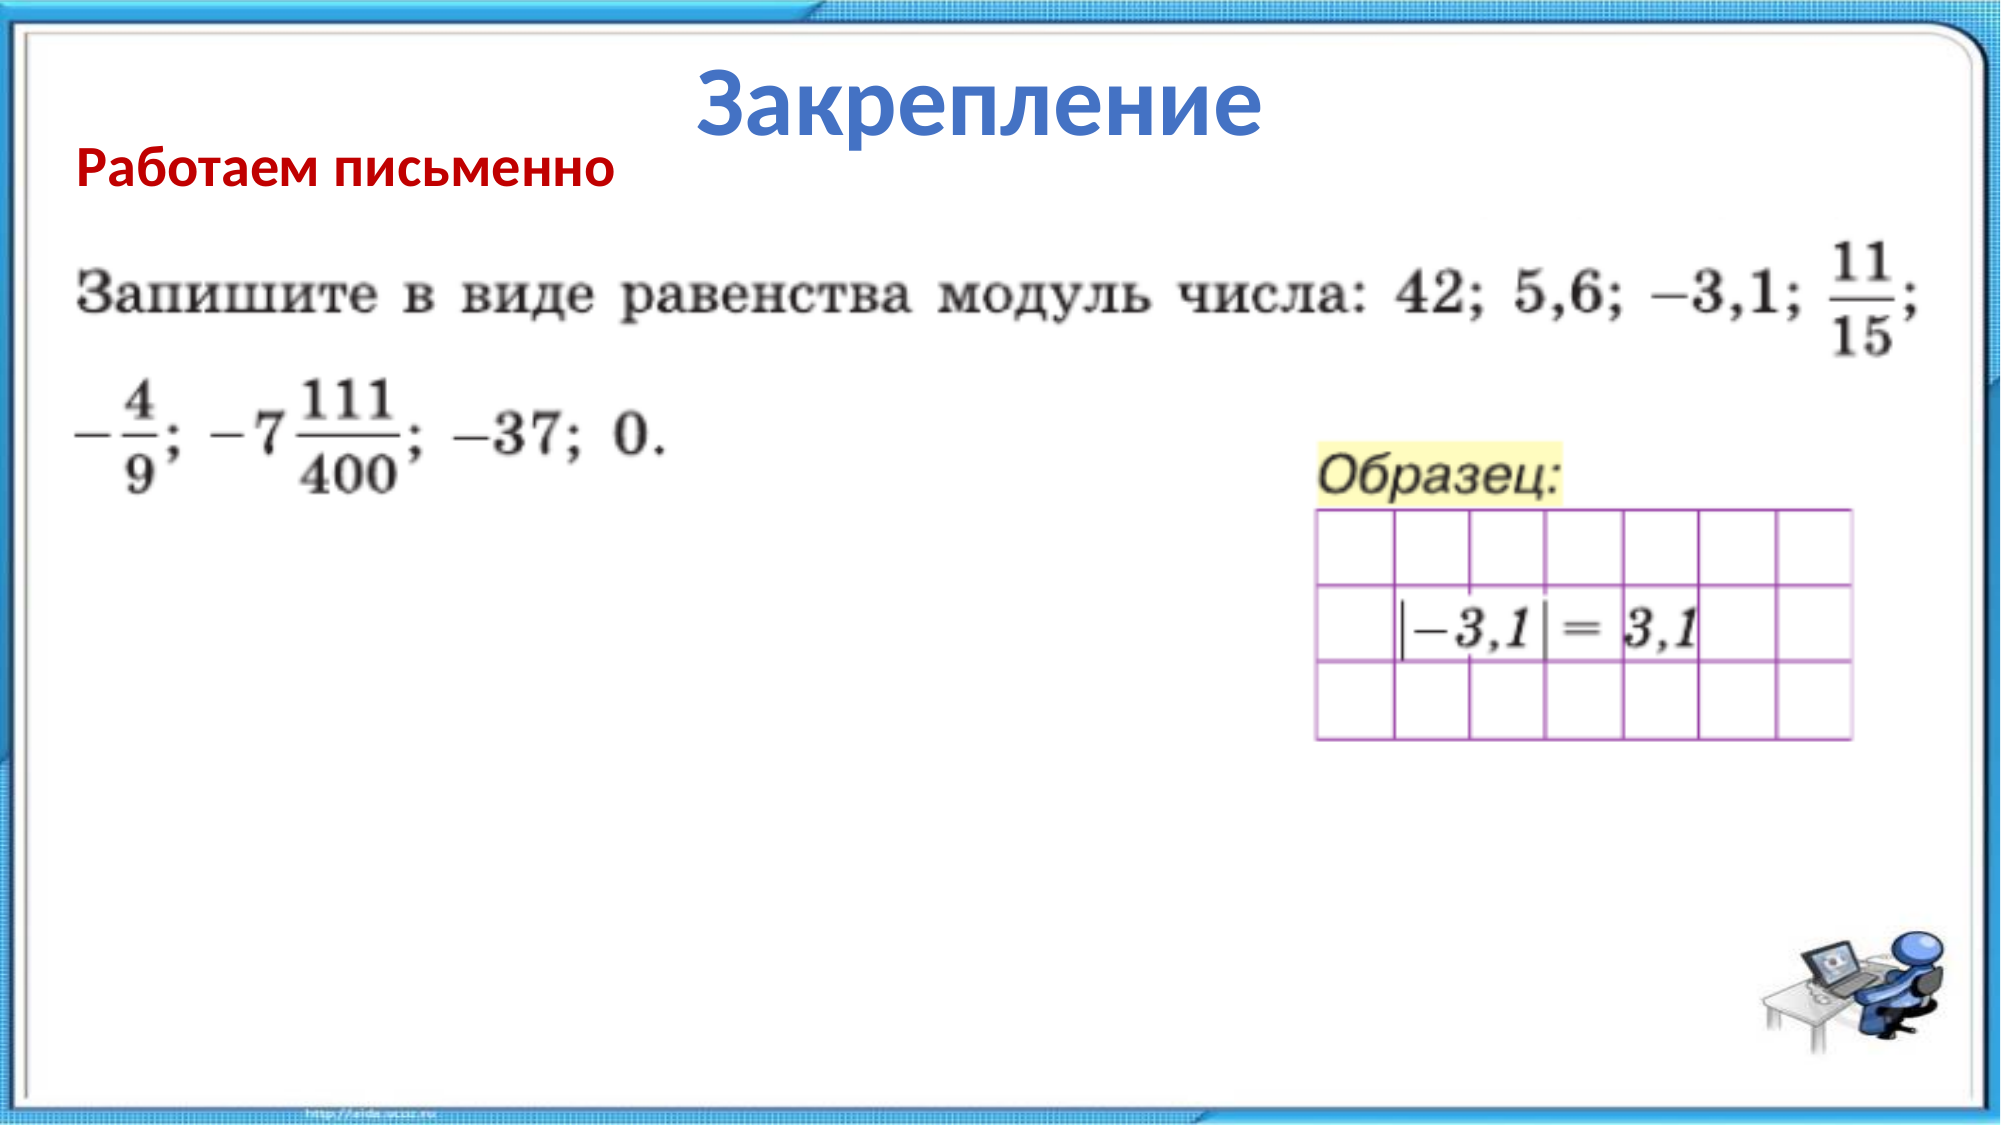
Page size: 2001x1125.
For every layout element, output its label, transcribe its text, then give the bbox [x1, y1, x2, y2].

picture [0, 0, 2001, 1125]
text_box Закрепление [50, 27, 1911, 163]
text_box Работаем письменно [61, 121, 641, 206]
